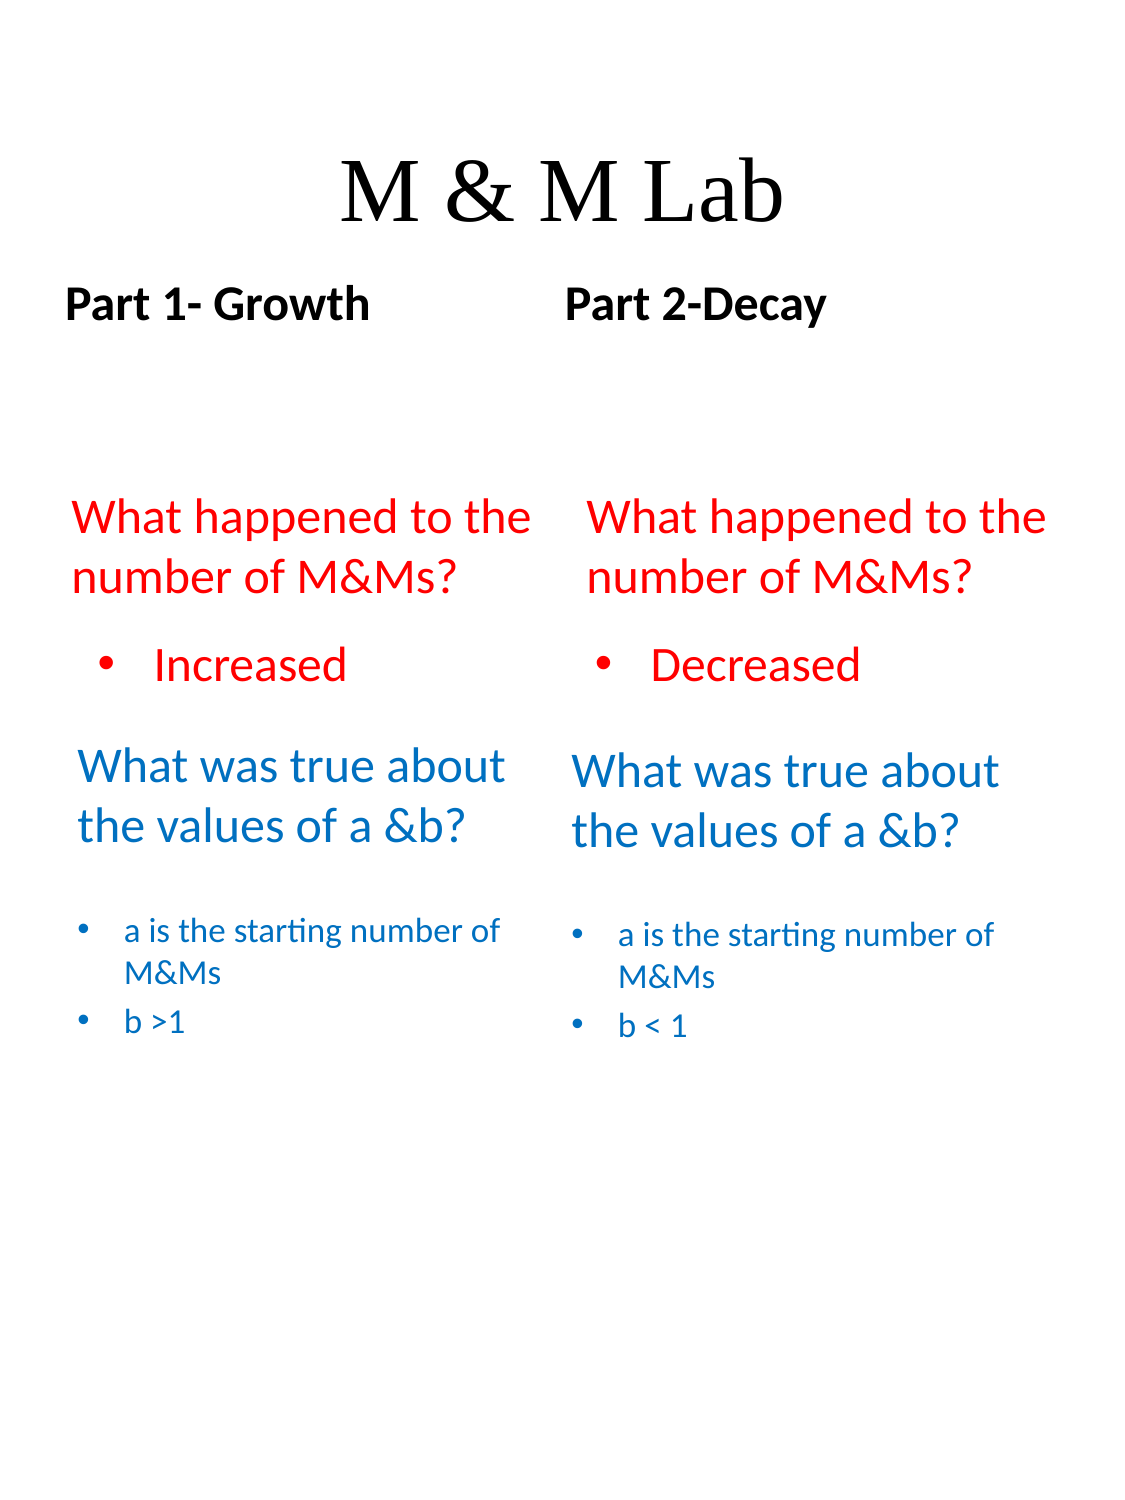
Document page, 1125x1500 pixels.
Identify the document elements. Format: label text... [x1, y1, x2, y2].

text_box What was true about the values of a &b? [62, 724, 560, 874]
text_box a is the starting number of M&Ms b >1 [62, 900, 560, 1050]
list What happened to the number of M&Ms? [571, 475, 1069, 613]
list Part 1- Growth [50, 262, 548, 339]
list Part 2-Decay [549, 262, 1048, 339]
text_box Increased [82, 624, 579, 700]
list What happened to the number of M&Ms? [56, 475, 554, 625]
text_box a is the starting number of M&Ms b < 1 [556, 904, 1054, 1054]
text_box What was true about the values of a &b? [556, 730, 1054, 880]
text_box Decreased [579, 624, 1077, 700]
title M & M Lab [56, 60, 1069, 310]
